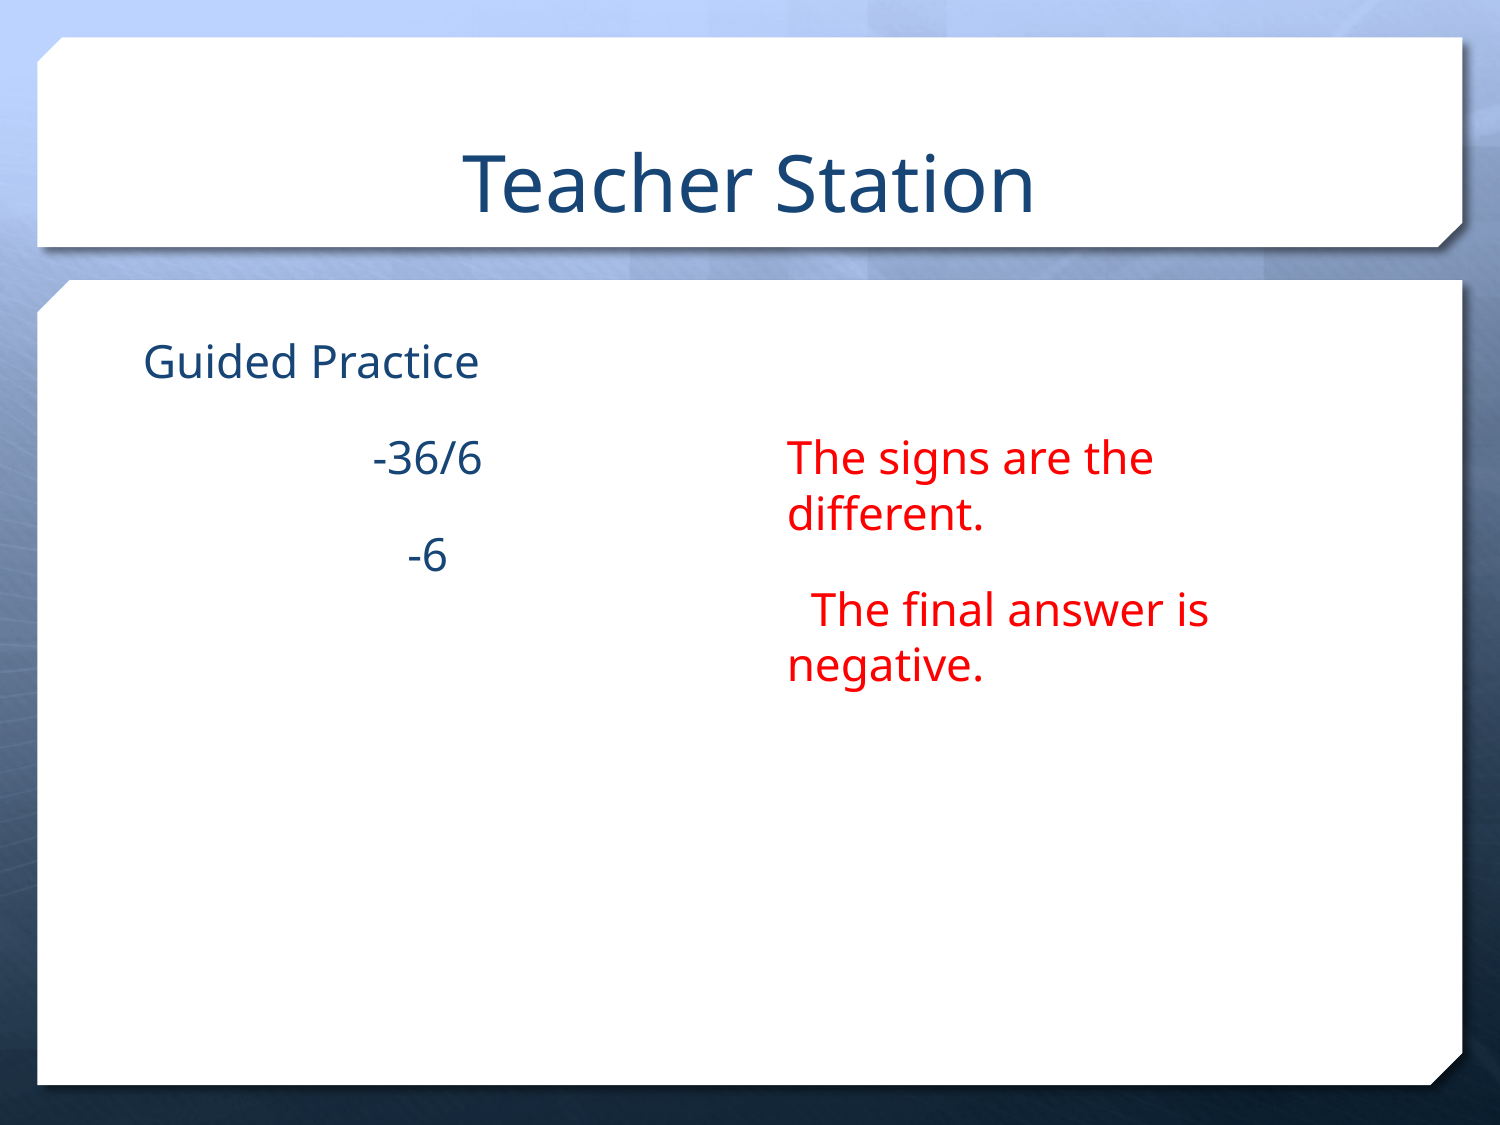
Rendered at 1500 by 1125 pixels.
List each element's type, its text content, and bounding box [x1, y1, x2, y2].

list Guided Practice -36/6 -6 [127, 324, 728, 978]
list The signs are the different. The final answer is negative. [771, 324, 1372, 978]
title Teacher Station [127, 48, 1372, 236]
